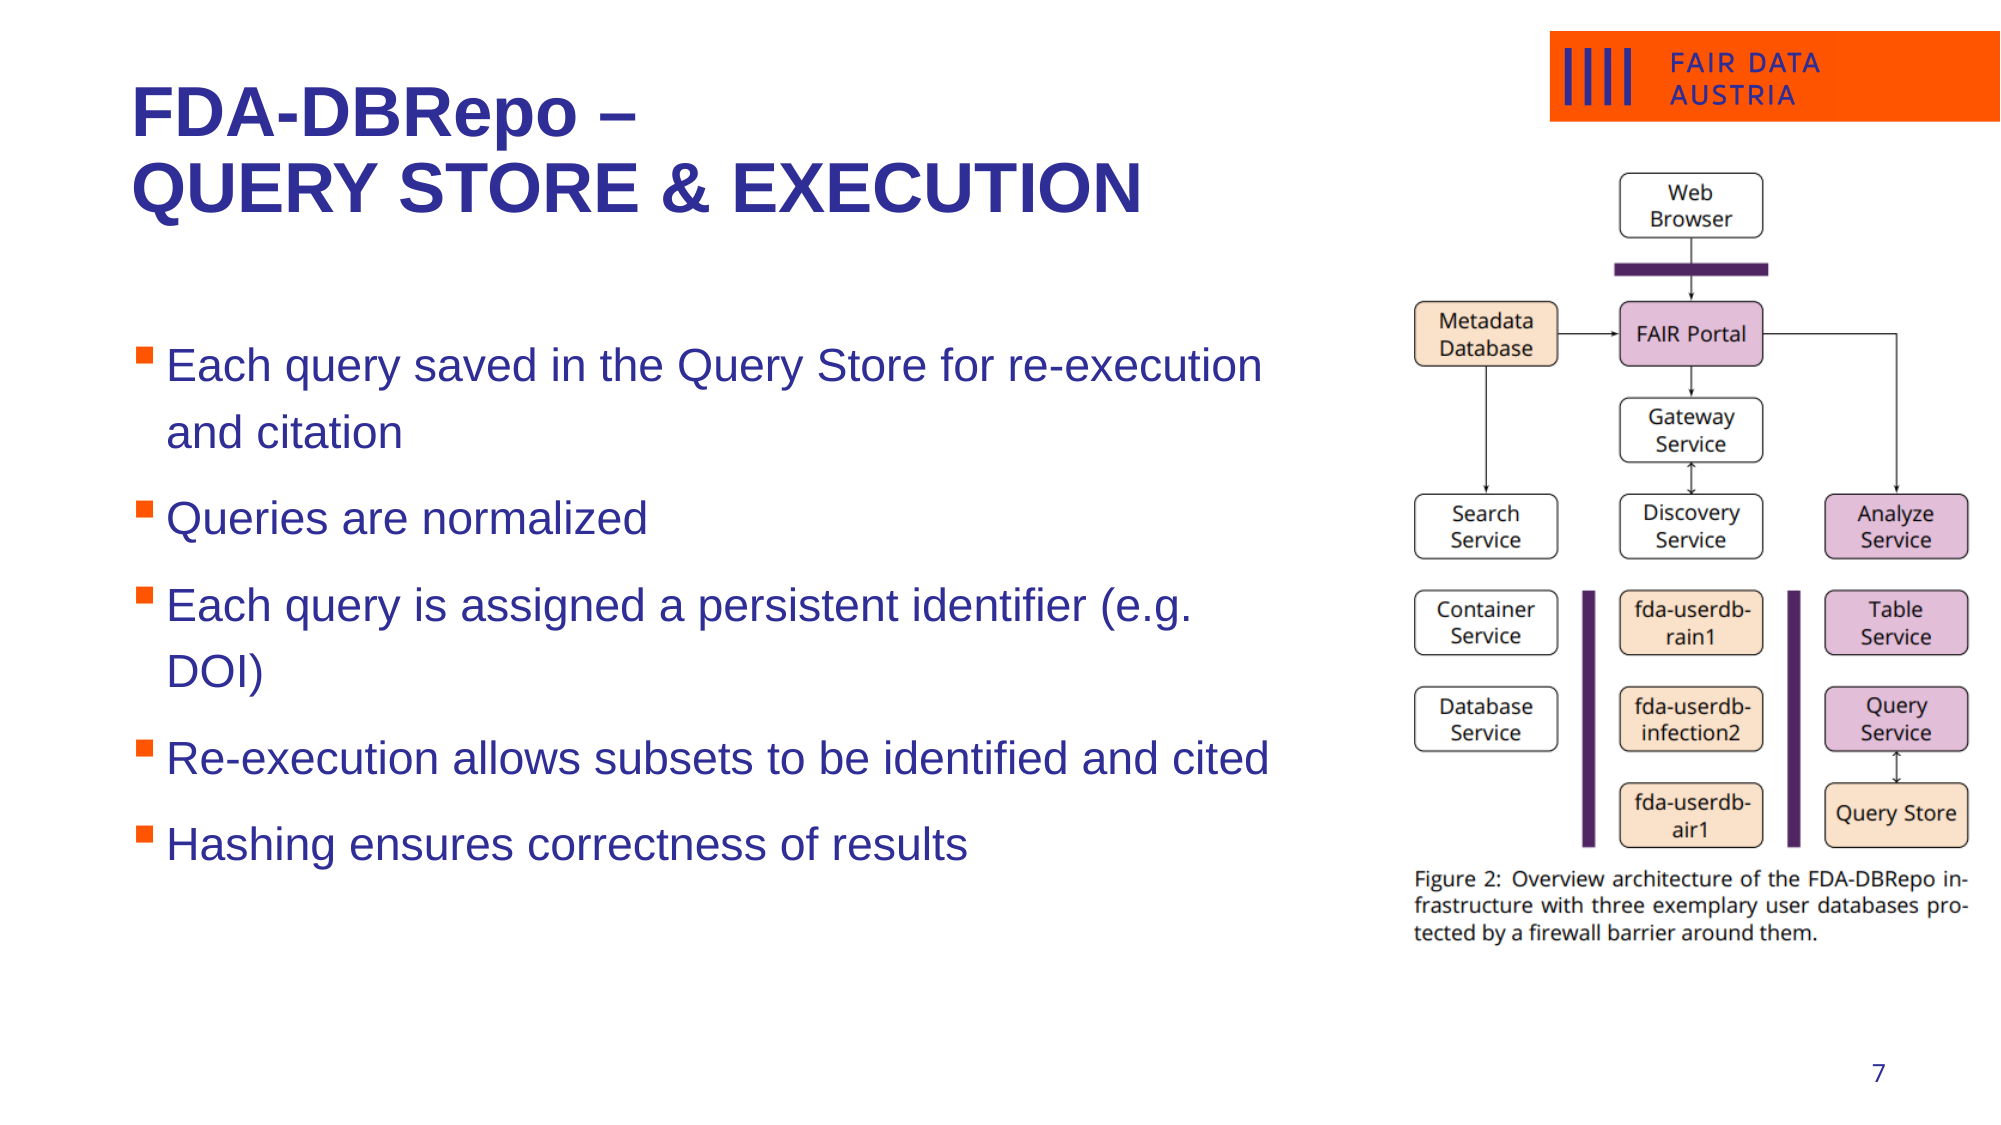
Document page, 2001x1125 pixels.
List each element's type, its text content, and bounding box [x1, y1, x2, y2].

picture [1413, 144, 1974, 951]
picture [1550, 31, 1836, 120]
list Each query saved in the Query Store for re-execution and citation Queries are normalized Each query is assigned a persistent identifier (e.g. DOI) Re-execution allows subsets to be identified and cited Hashing ensures correctness of results [116, 316, 1288, 950]
title Fda-DBRepo – Query store & execution [116, 60, 1742, 243]
